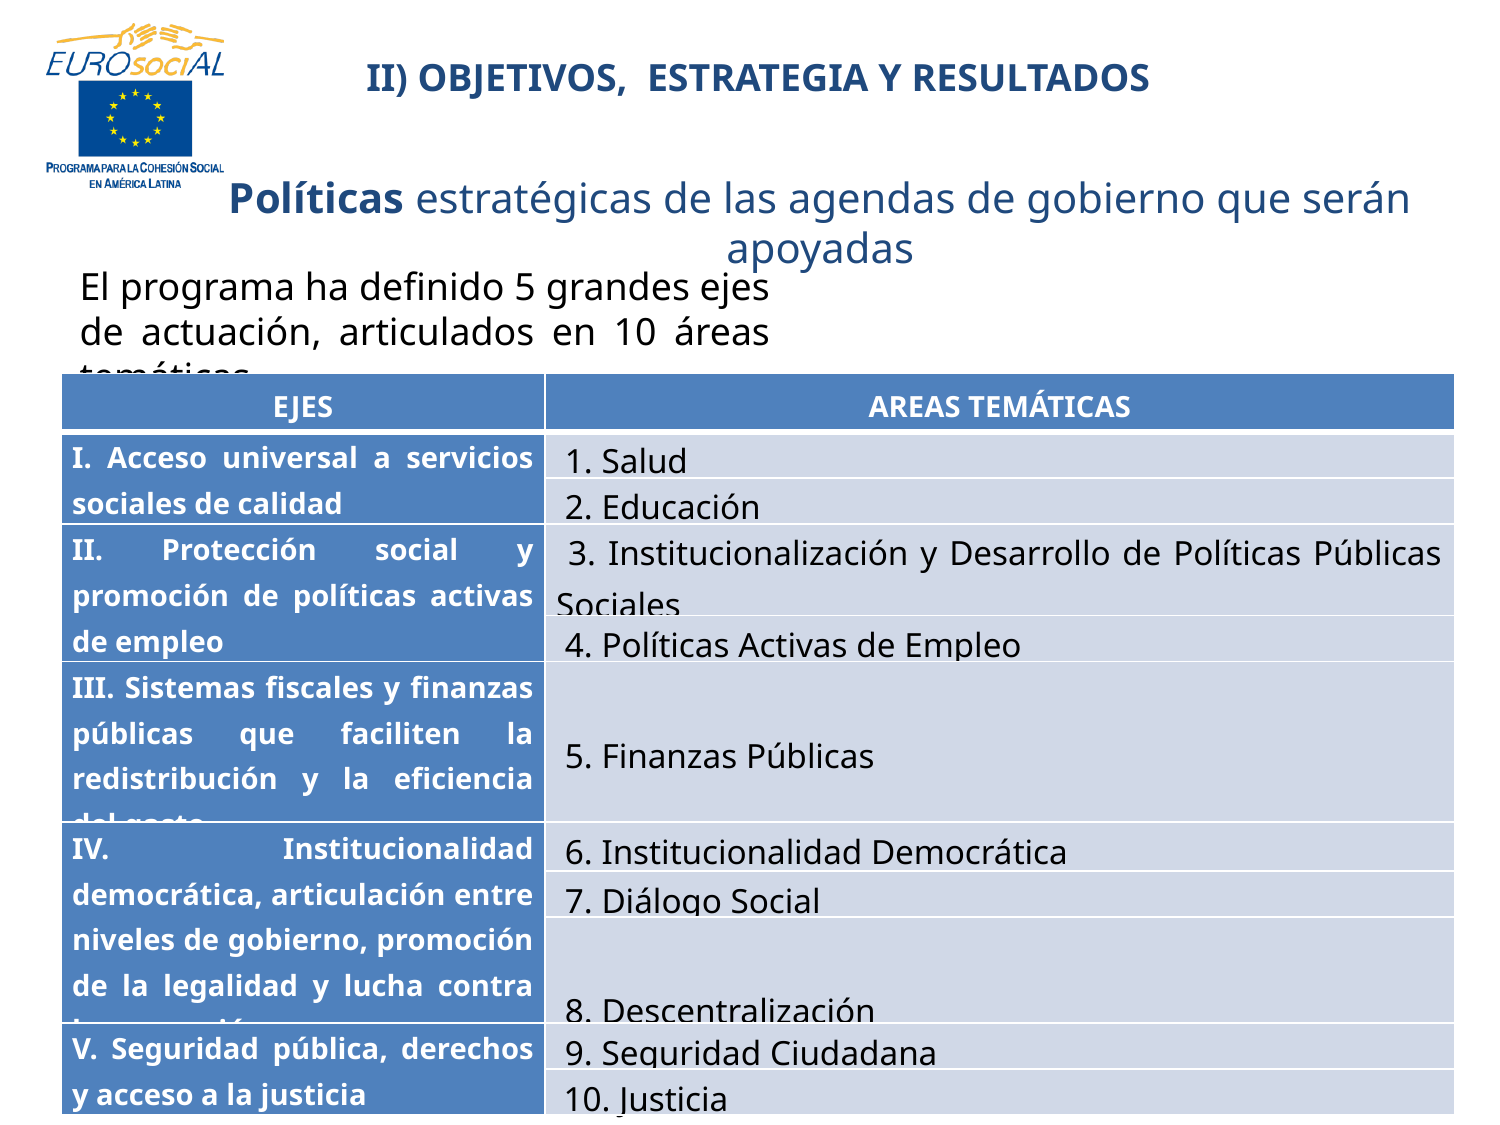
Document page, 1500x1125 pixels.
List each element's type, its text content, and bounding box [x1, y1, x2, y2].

table_cell 10. Justicia [546, 1070, 1454, 1114]
table_cell 4. Políticas Activas de Empleo [546, 616, 1454, 661]
text_box II) OBJETIVOS, ESTRATEGIA Y RESULTADOS [351, 46, 1254, 107]
text_box Políticas estratégicas de las agendas de gobierno que serán apoyadas [210, 163, 1430, 279]
table_header AREAS TEMÁTICAS [546, 374, 1454, 429]
table_cell I. Acceso universal a servicios sociales de calidad [62, 435, 544, 523]
table_cell 9. Seguridad Ciudadana [546, 1024, 1454, 1068]
table_cell 3. Institucionalización y Desarrollo de Políticas Públicas Sociales [546, 525, 1454, 615]
table_cell 7. Diálogo Social [546, 872, 1454, 916]
table_cell 2. Educación [546, 479, 1454, 523]
text_box El programa ha definido 5 grandes ejes de actuación, articulados en 10 áreas temáticas [64, 255, 786, 373]
table_cell 5. Finanzas Públicas [546, 662, 1454, 821]
table_cell III. Sistemas fiscales y finanzas públicas que faciliten la redistribución y la eficiencia del gasto [62, 662, 544, 821]
table_cell IV. Institucionalidad democrática, articulación entre niveles de gobierno, promoción de la legalidad y lucha contra la corrupción [62, 823, 544, 1022]
table_cell V. Seguridad pública, derechos y acceso a la justicia [62, 1024, 544, 1114]
table_cell 8. Descentralización [546, 918, 1454, 1022]
table_header EJES [62, 374, 544, 429]
table_cell 1. Salud [546, 435, 1454, 477]
table_cell II. Protección social y promoción de políticas activas de empleo [62, 525, 544, 661]
picture [46, 23, 224, 188]
table_cell 6. Institucionalidad Democrática [546, 823, 1454, 870]
